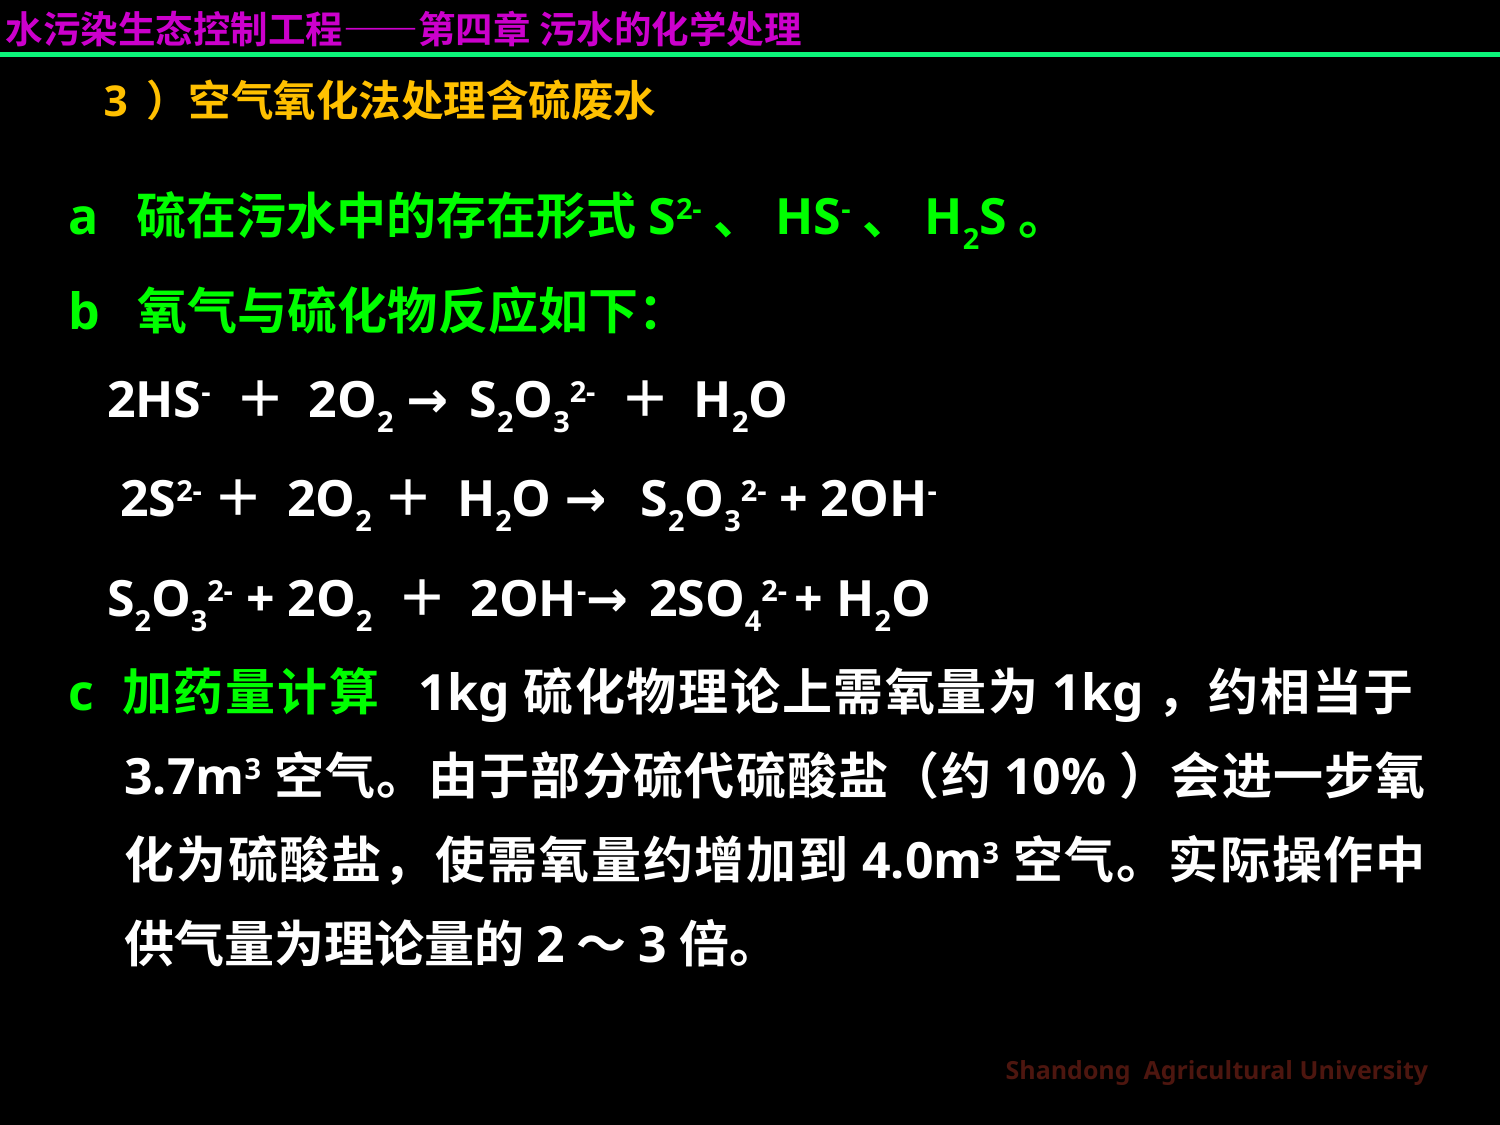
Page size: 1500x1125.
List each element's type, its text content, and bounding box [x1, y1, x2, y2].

list a 硫在污水中的存在形式S2-、HS-、H2S。 b 氧气与硫化物反应如下： 2HS- ＋ 2O2 → S2O32- ＋ H2O 2S2-＋ 2O2＋ H2O → S2O32- + 2OH- S2O32- + 2O2 ＋ 2OH-→ 2SO42- + H2O c 加药量计算 1kg硫化物理论上需氧量为1kg，约相当于3.7m3空气。由于部分硫代硫酸盐（约10%）会进一步氧化为硫酸盐，使需氧量约增加到4.0m3空气。实际操作中供气量为理论量的2～3倍。 [53, 148, 1441, 1000]
title 3 ）空气氧化法处理含硫废水 [88, 66, 975, 133]
